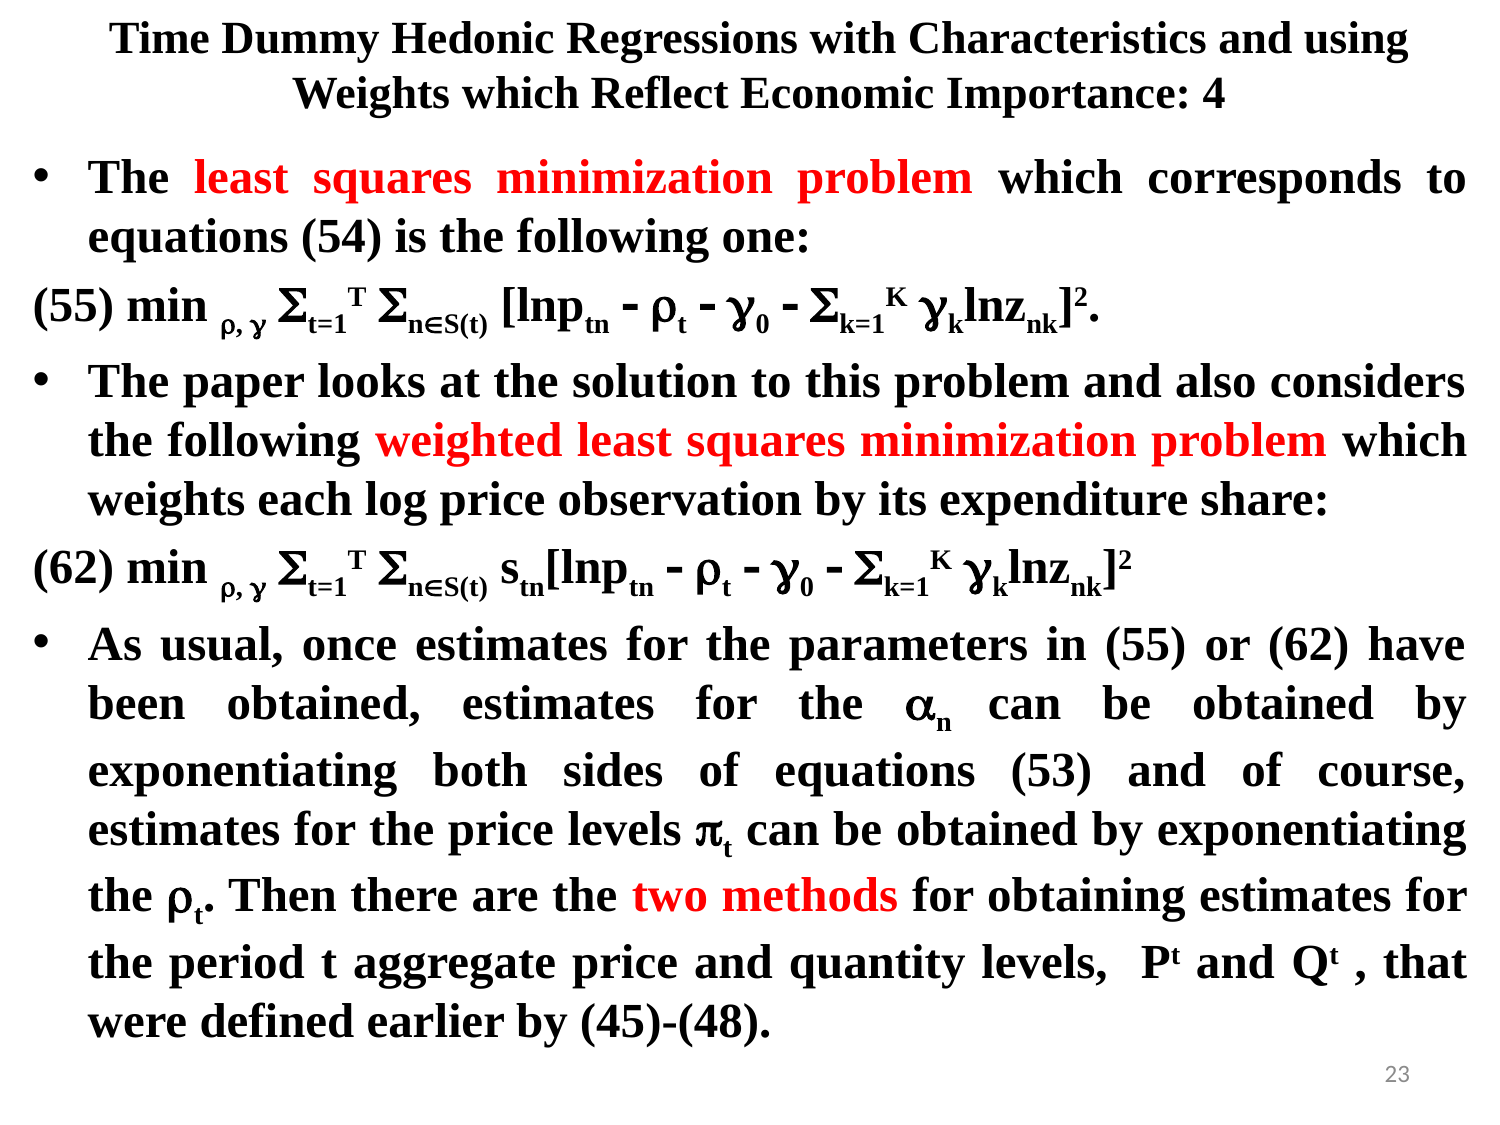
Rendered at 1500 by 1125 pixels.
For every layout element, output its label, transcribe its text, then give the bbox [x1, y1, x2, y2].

slide_number 23 [1074, 1042, 1425, 1103]
title Time Dummy Hedonic Regressions with Characteristics and using Weights which Reflect Economic Importance: 4 [17, 0, 1500, 126]
list The least squares minimization problem which corresponds to equations (54) is the following one: (55) min ,  t=1T nS(t) [lnptn  t  0  k=1K klnznk]2. The paper looks at the solution to this problem and also considers the following weighted least squares minimization problem which weights each log price observation by its expenditure share: (62) min ,  t=1T nS(t) stn[lnptn  t  0  k=1K klnznk]2 As usual, once estimates for the parameters in (55) or (62) have been obtained, estimates for the n can be obtained by exponentiating both sides of equations (53) and of course, estimates for the price levels t can be obtained by exponentiating the t. Then there are the two methods for obtaining estimates for the period t aggregate price and quantity levels, Pt and Qt , that were defined earlier by (45)-(48). [17, 137, 1483, 1106]
